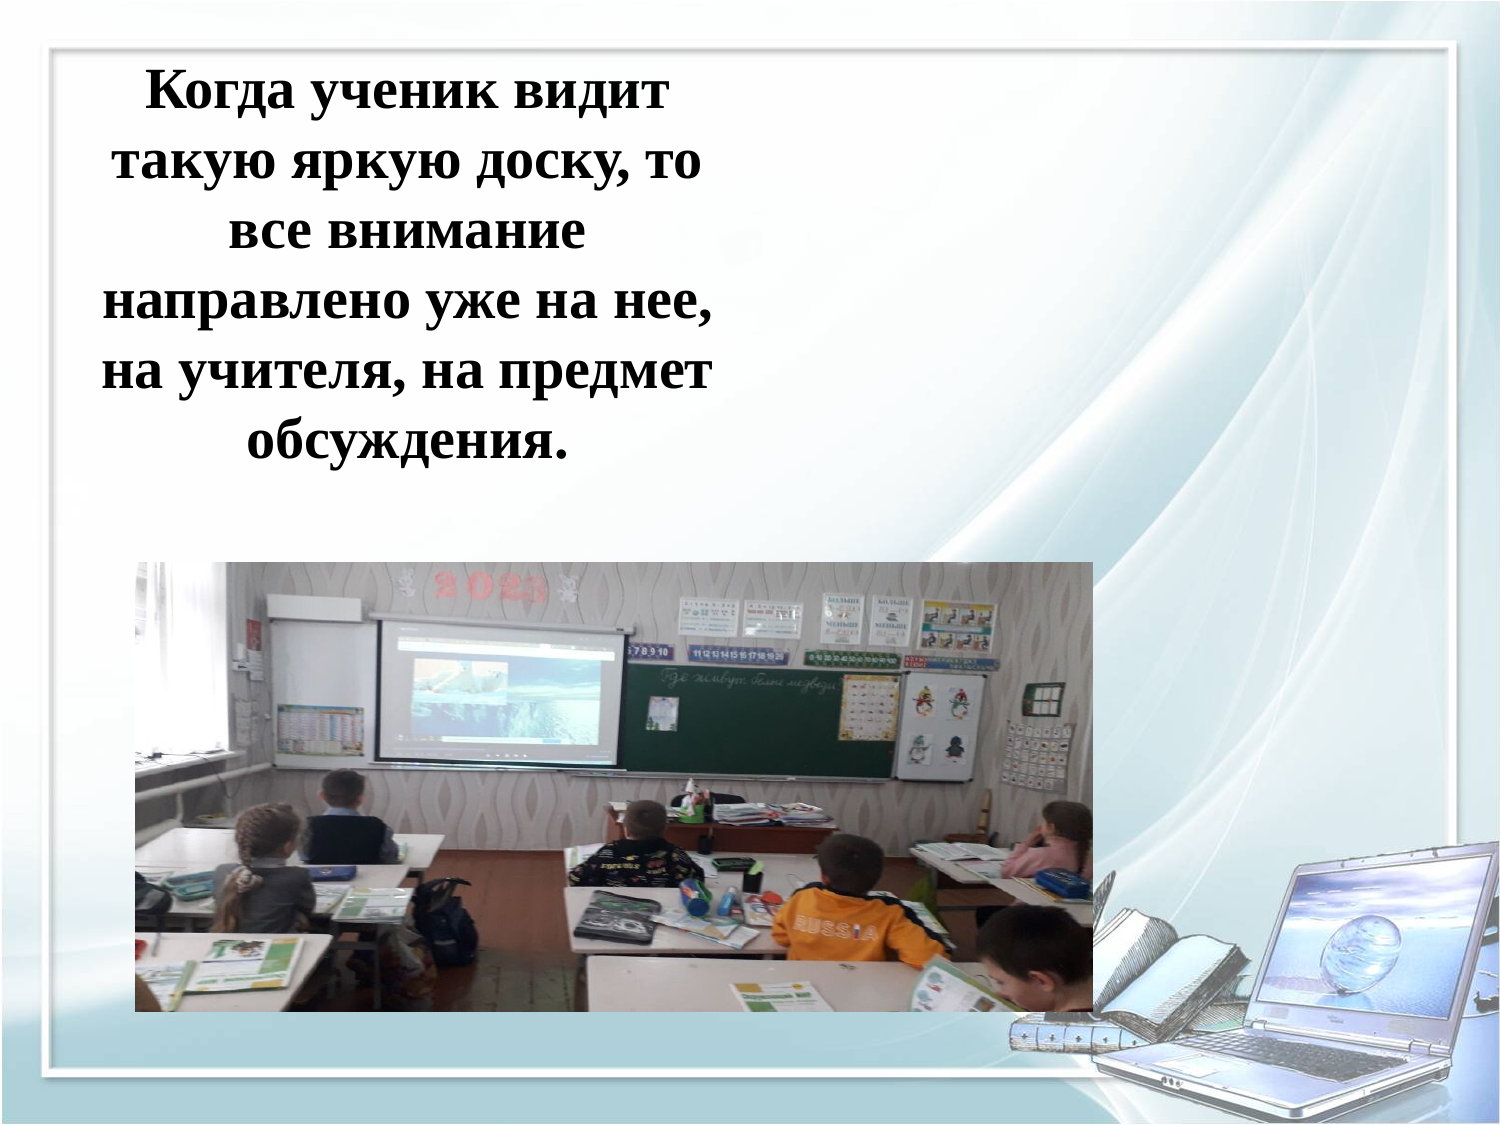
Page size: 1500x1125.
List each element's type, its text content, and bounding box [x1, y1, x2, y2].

text_box Когда ученик видит такую яркую доску, то все внимание направлено уже на нее, на учителя, на предмет обсуждения. [64, 42, 750, 478]
picture [0, 0, 1500, 1125]
